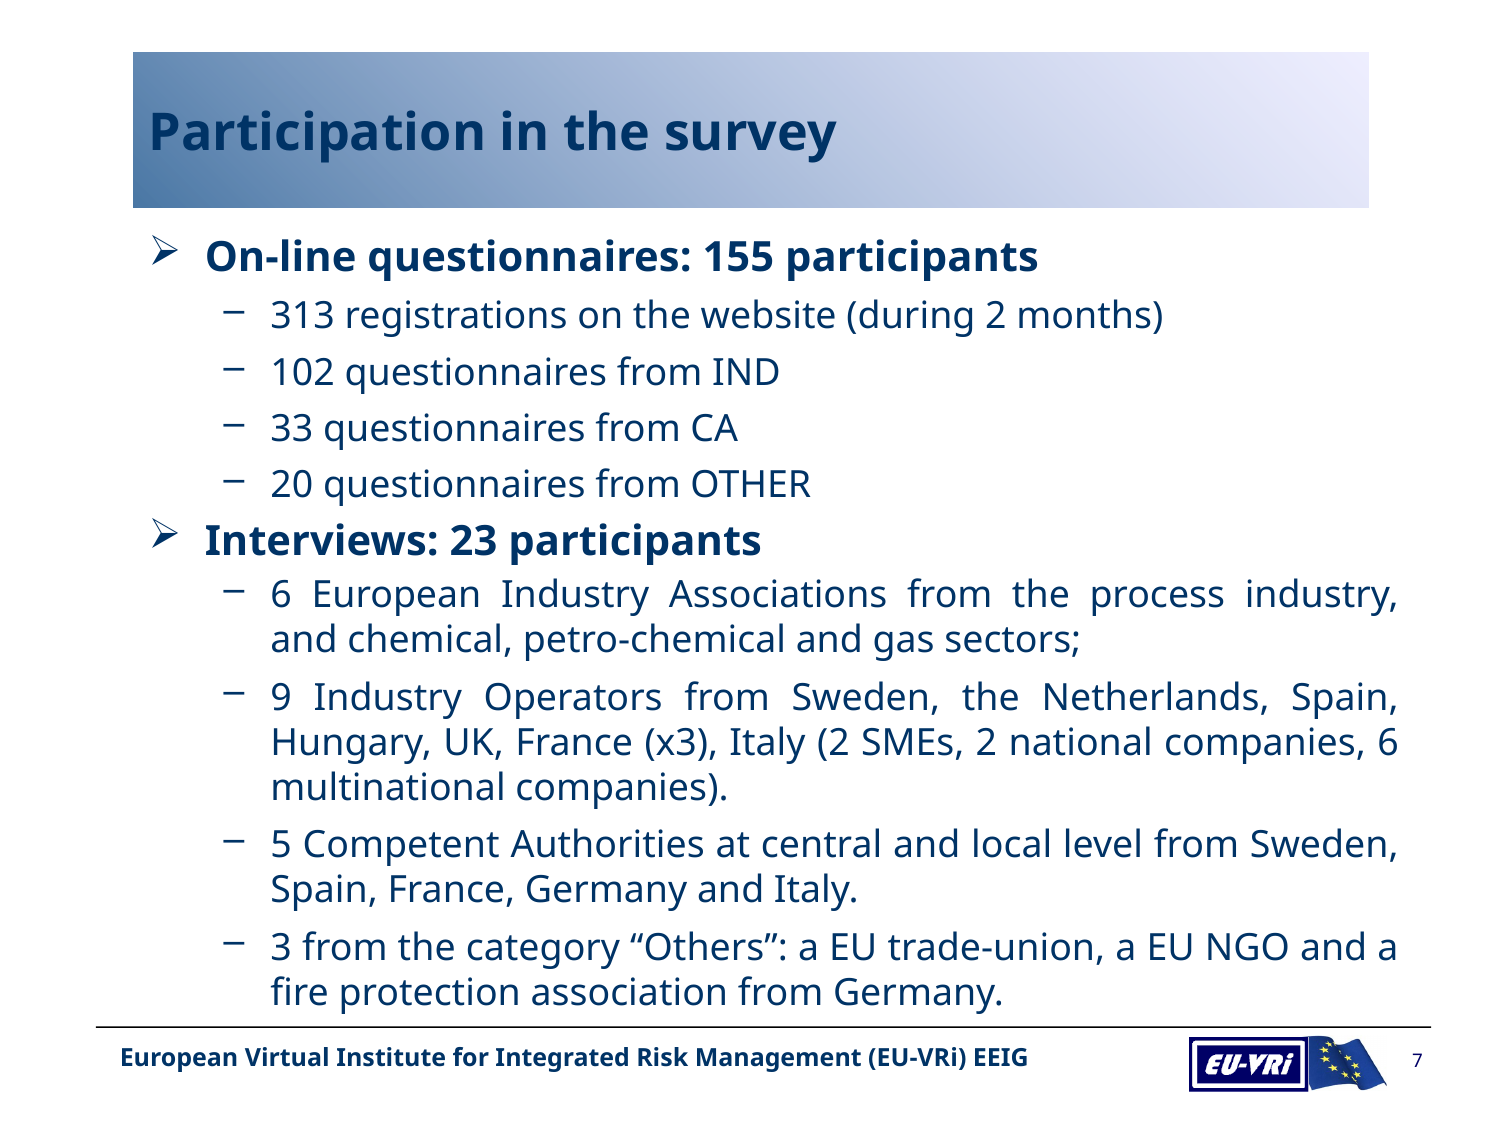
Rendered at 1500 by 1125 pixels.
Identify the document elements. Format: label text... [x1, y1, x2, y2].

title Participation in the survey [133, 51, 1369, 209]
picture [1189, 1035, 1387, 1092]
list On-line questionnaires: 155 participants 313 registrations on the website (during 2 months) 102 questionnaires from IND 33 questionnaires from CA 20 questionnaires from OTHER Interviews: 23 participants 6 European Industry Associations from the process industry, and chemical, petro-chemical and gas sectors; 9 Industry Operators from Sweden, the Netherlands, Spain, Hungary, UK, France (x3), Italy (2 SMEs, 2 national companies, 6 multinational companies). 5 Competent Authorities at central and local level from Sweden, Spain, France, Germany and Italy. 3 from the category “Others”: a EU trade-union, a EU NGO and a fire protection association from Germany. [133, 222, 1416, 973]
